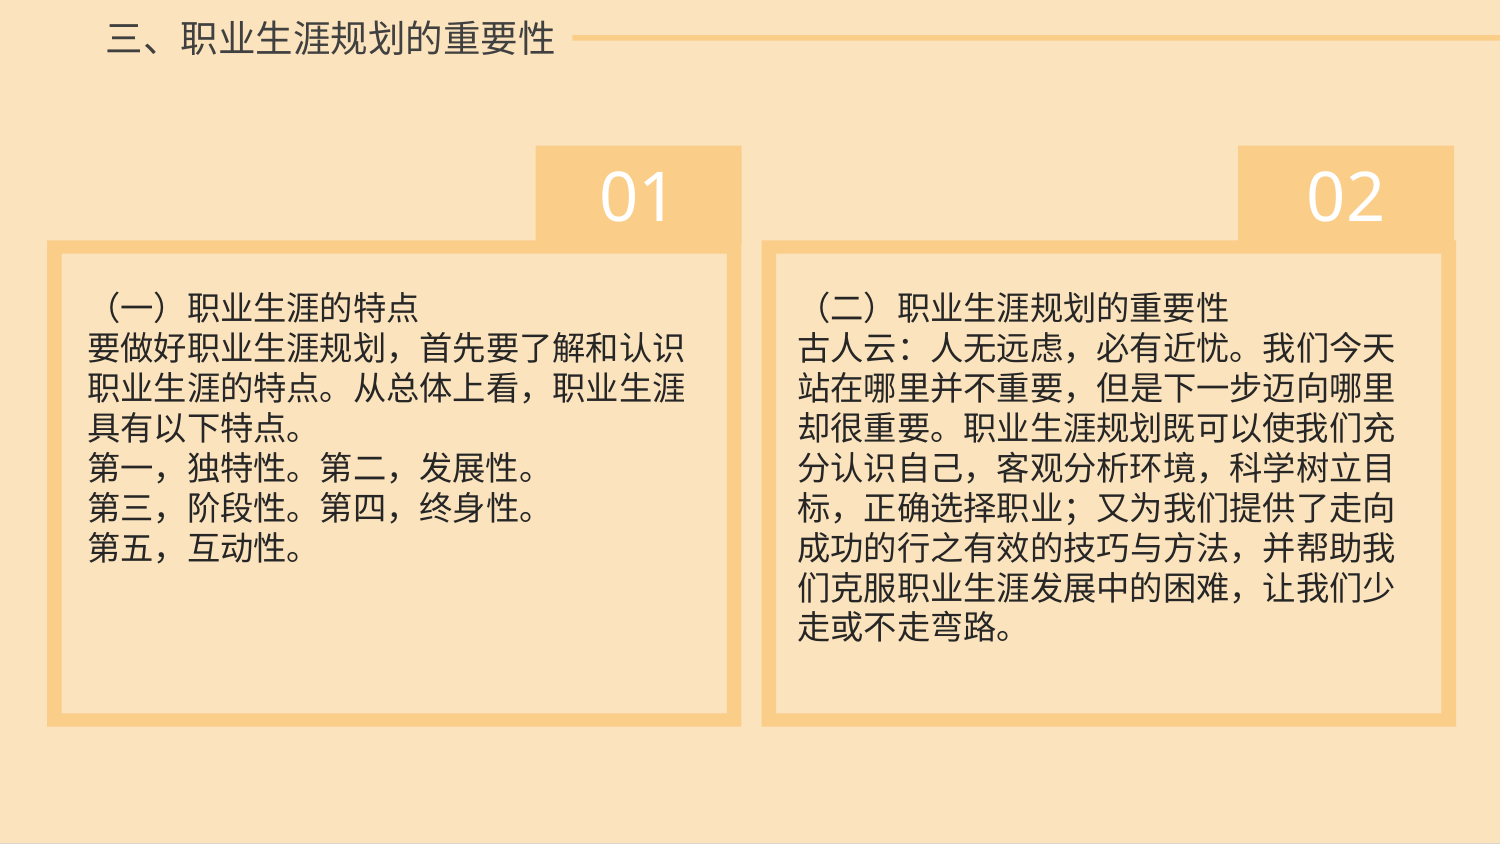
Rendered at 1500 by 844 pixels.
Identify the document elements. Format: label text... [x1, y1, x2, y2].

text_box （一）职业生涯的特点 要做好职业生涯规划，首先要了解和认识职业生涯的特点。从总体上看，职业生涯具有以下特点。 第一，独特性。第二，发展性。 第三，阶段性。第四，终身性。 第五，互动性。 [72, 260, 717, 575]
text_box [571, 34, 1500, 42]
text_box [46, 239, 742, 728]
text_box 01 [535, 145, 742, 239]
picture [0, 0, 1500, 844]
text_box （二）职业生涯规划的重要性 古人云：人无远虑，必有近忧。我们今天站在哪里并不重要，但是下一步迈向哪里却很重要。职业生涯规划既可以使我们充分认识自己，客观分析环境，科学树立目标，正确选择职业；又为我们提供了走向成功的行之有效的技巧与方法，并帮助我们克服职业生涯发展中的困难，让我们少走或不走弯路。 [782, 260, 1436, 654]
text_box 02 [1238, 145, 1455, 239]
text_box 三、职业生涯规划的重要性 [89, 7, 573, 68]
text_box [761, 239, 1457, 728]
